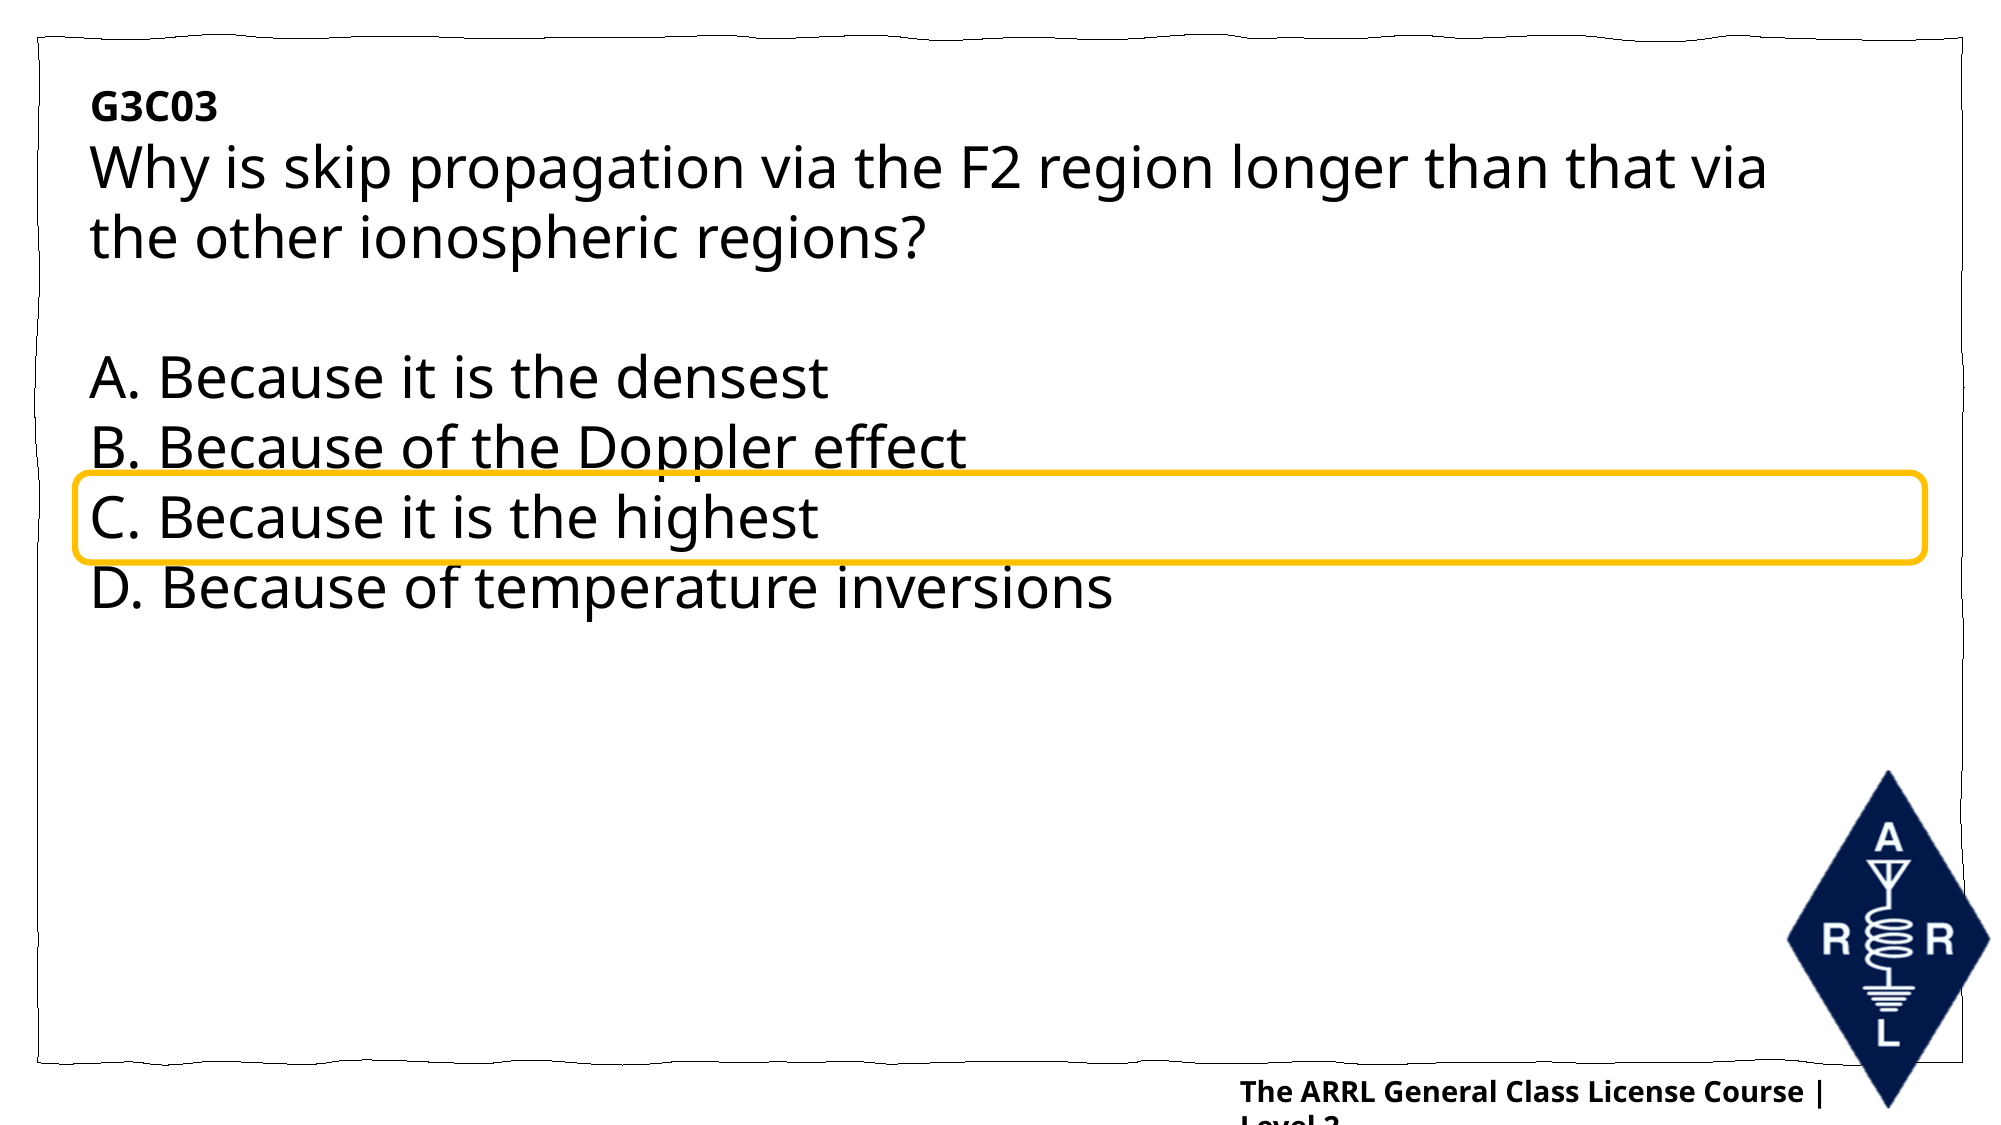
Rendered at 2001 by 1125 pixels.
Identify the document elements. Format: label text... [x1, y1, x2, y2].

picture [1773, 752, 1999, 1125]
text_box [73, 471, 1927, 564]
text_box G3C03 Why is skip propagation via the F2 region longer than that via the other ionospheric regions? A. Because it is the densest B. Because of the Doppler effect C. Because it is the highest D. Because of temperature inversions [75, 72, 1850, 479]
text_box G3C03 Why is skip propagation via the F2 region longer than that via the other ionospheric regions? A. Because it is the densest B. Because of the Doppler effect C. Because it is the highest D. Because of temperature inversions [75, 556, 1850, 698]
